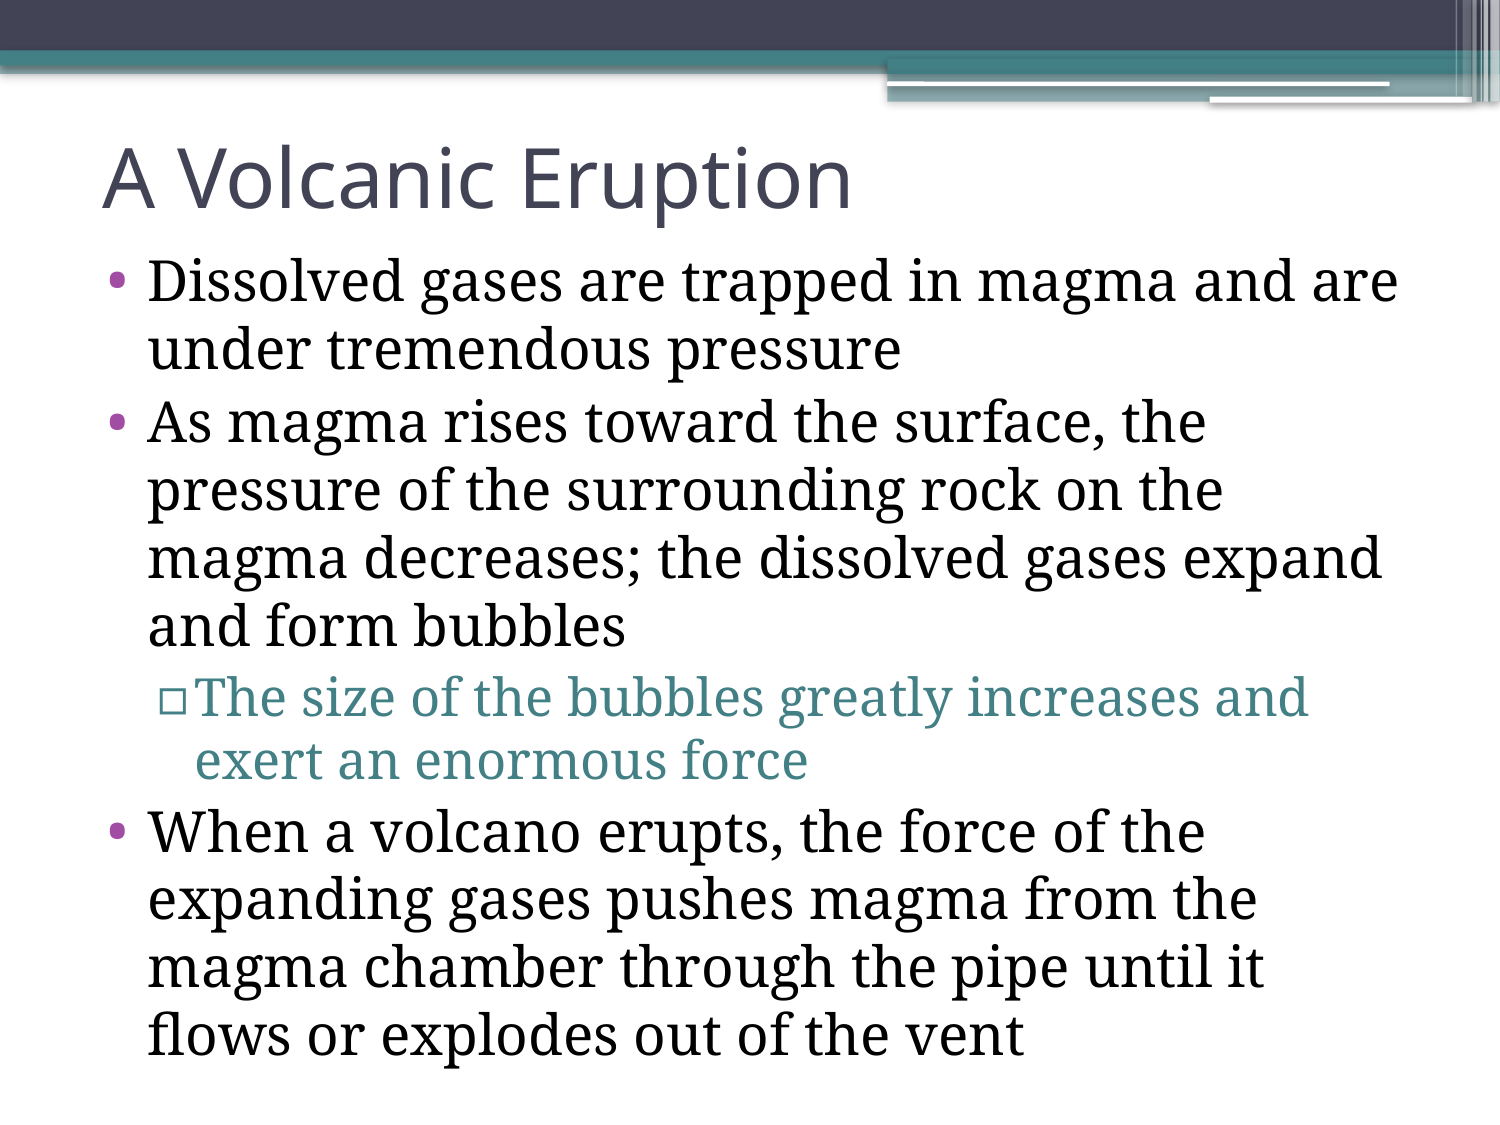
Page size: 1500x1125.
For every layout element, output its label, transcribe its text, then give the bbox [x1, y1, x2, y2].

list Dissolved gases are trapped in magma and are under tremendous pressure As magma rises toward the surface, the pressure of the surrounding rock on the magma decreases; the dissolved gases expand and form bubbles The size of the bubbles greatly increases and exert an enormous force When a volcano erupts, the force of the expanding gases pushes magma from the magma chamber through the pipe until it flows or explodes out of the vent [75, 237, 1425, 1079]
title A Volcanic Eruption [87, 87, 1438, 263]
